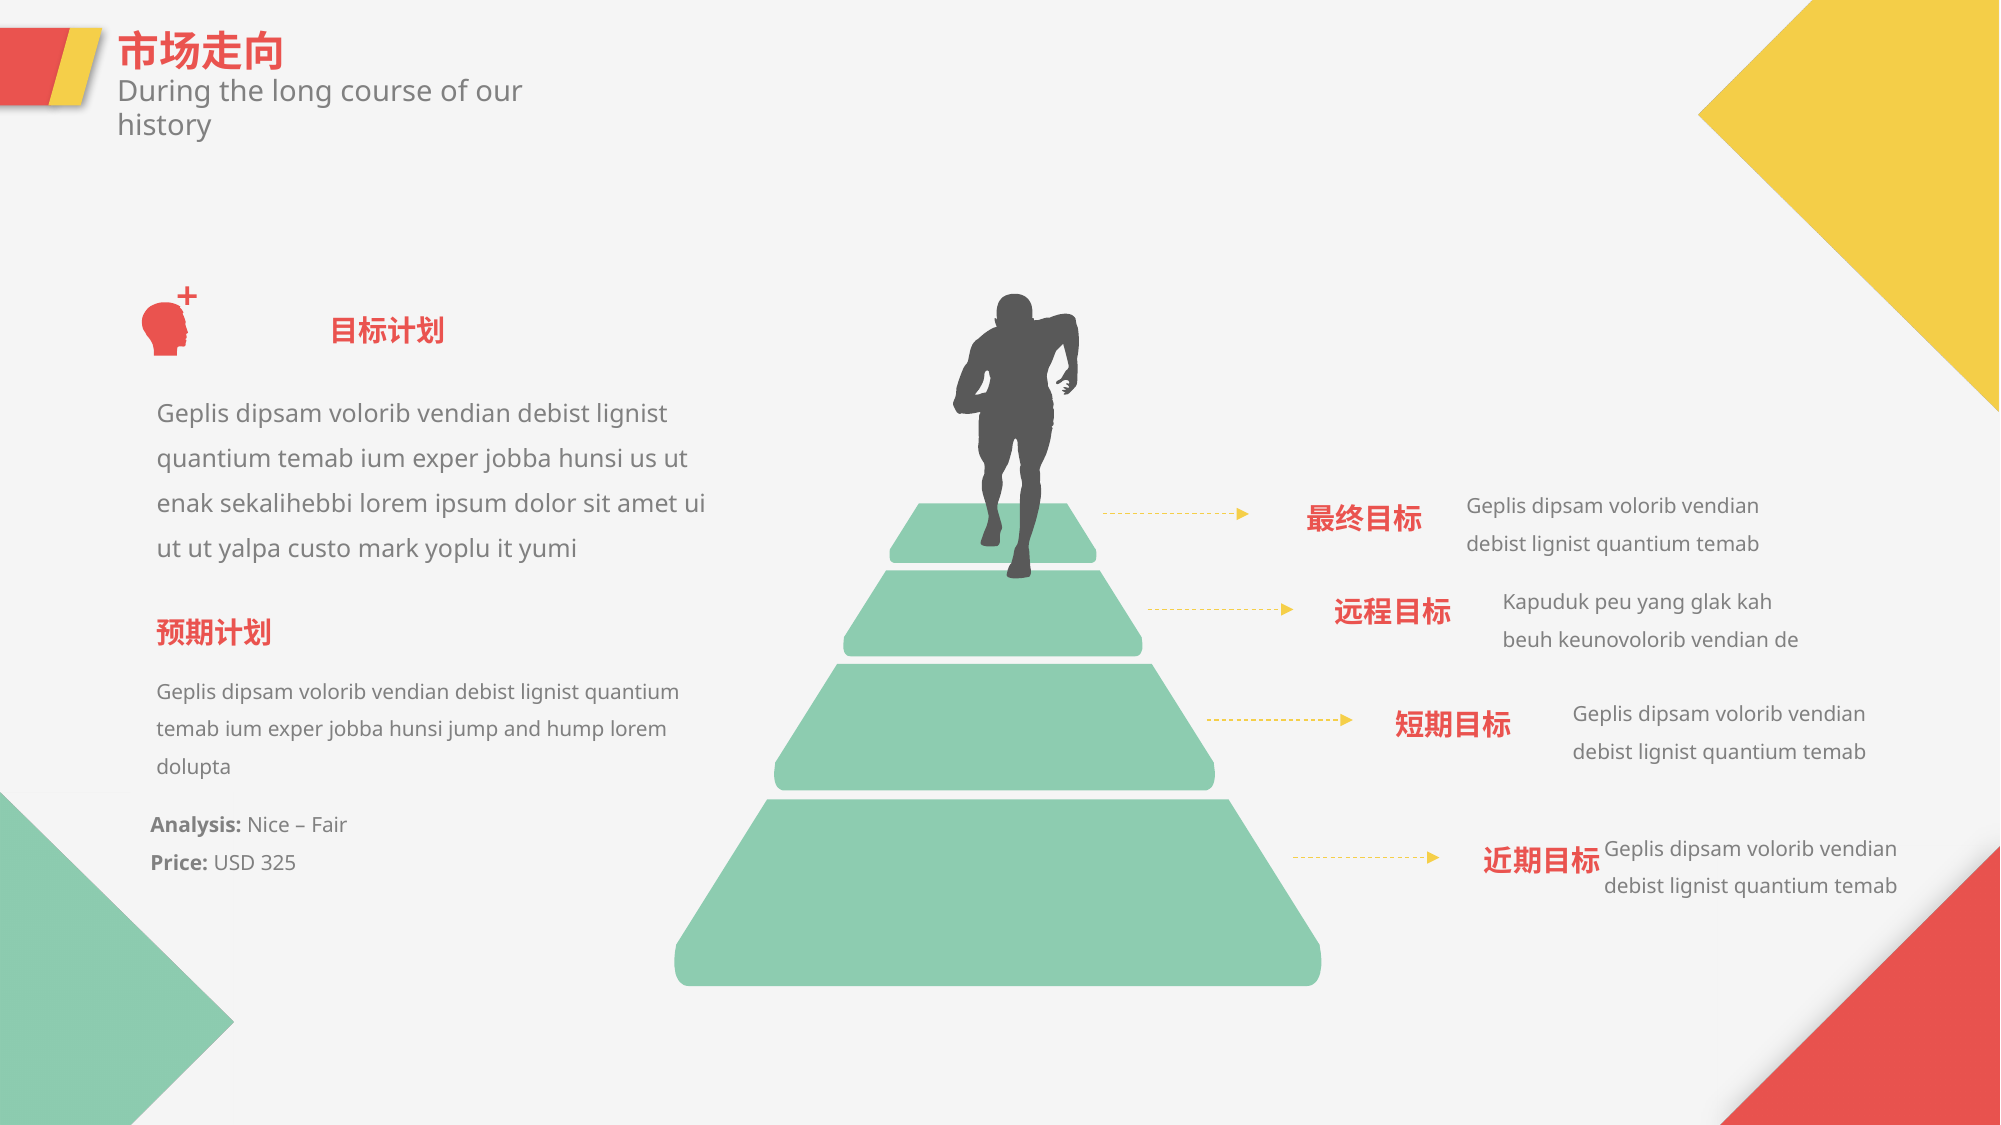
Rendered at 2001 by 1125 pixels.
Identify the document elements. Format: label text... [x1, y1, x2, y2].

text_box Geplis dipsam volorib vendian debist lignist quantium temab [1589, 815, 1942, 906]
text_box Geplis dipsam volorib vendian debist lignist quantium temab [1451, 473, 1804, 563]
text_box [141, 286, 197, 356]
picture [0, 792, 234, 1125]
text_box Kapuduk peu yang glak kah beuh keunovolorib vendian de [1487, 569, 1841, 659]
text_box Geplis dipsam volorib vendian debist lignist quantium temab [1557, 681, 1911, 771]
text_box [674, 503, 1322, 987]
text_box Geplis dipsam volorib vendian debist lignist quantium temab ium exper jobba hunsi us ut enak sekalihebbi lorem ipsum dolor sit amet ui ut ut yalpa custo mark yoplu it yumi [141, 375, 751, 570]
text_box 预期计划 [141, 607, 582, 658]
text_box 近期目标 [1469, 834, 1589, 885]
text_box Analysis: Nice – Fair Price: USD 325 [135, 791, 576, 882]
text_box [953, 293, 1079, 503]
text_box 短期目标 [1380, 698, 1557, 749]
text_box Geplis dipsam volorib vendian debist lignist quantium temab ium exper jobba hunsi jump and hump lorem dolupta [141, 658, 674, 786]
picture [1717, 845, 2000, 1125]
text_box 目标计划 [278, 304, 461, 355]
picture [1698, 0, 1999, 412]
text_box 最终目标 [1291, 492, 1451, 543]
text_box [0, 17, 615, 116]
text_box 远程目标 [1322, 585, 1487, 636]
